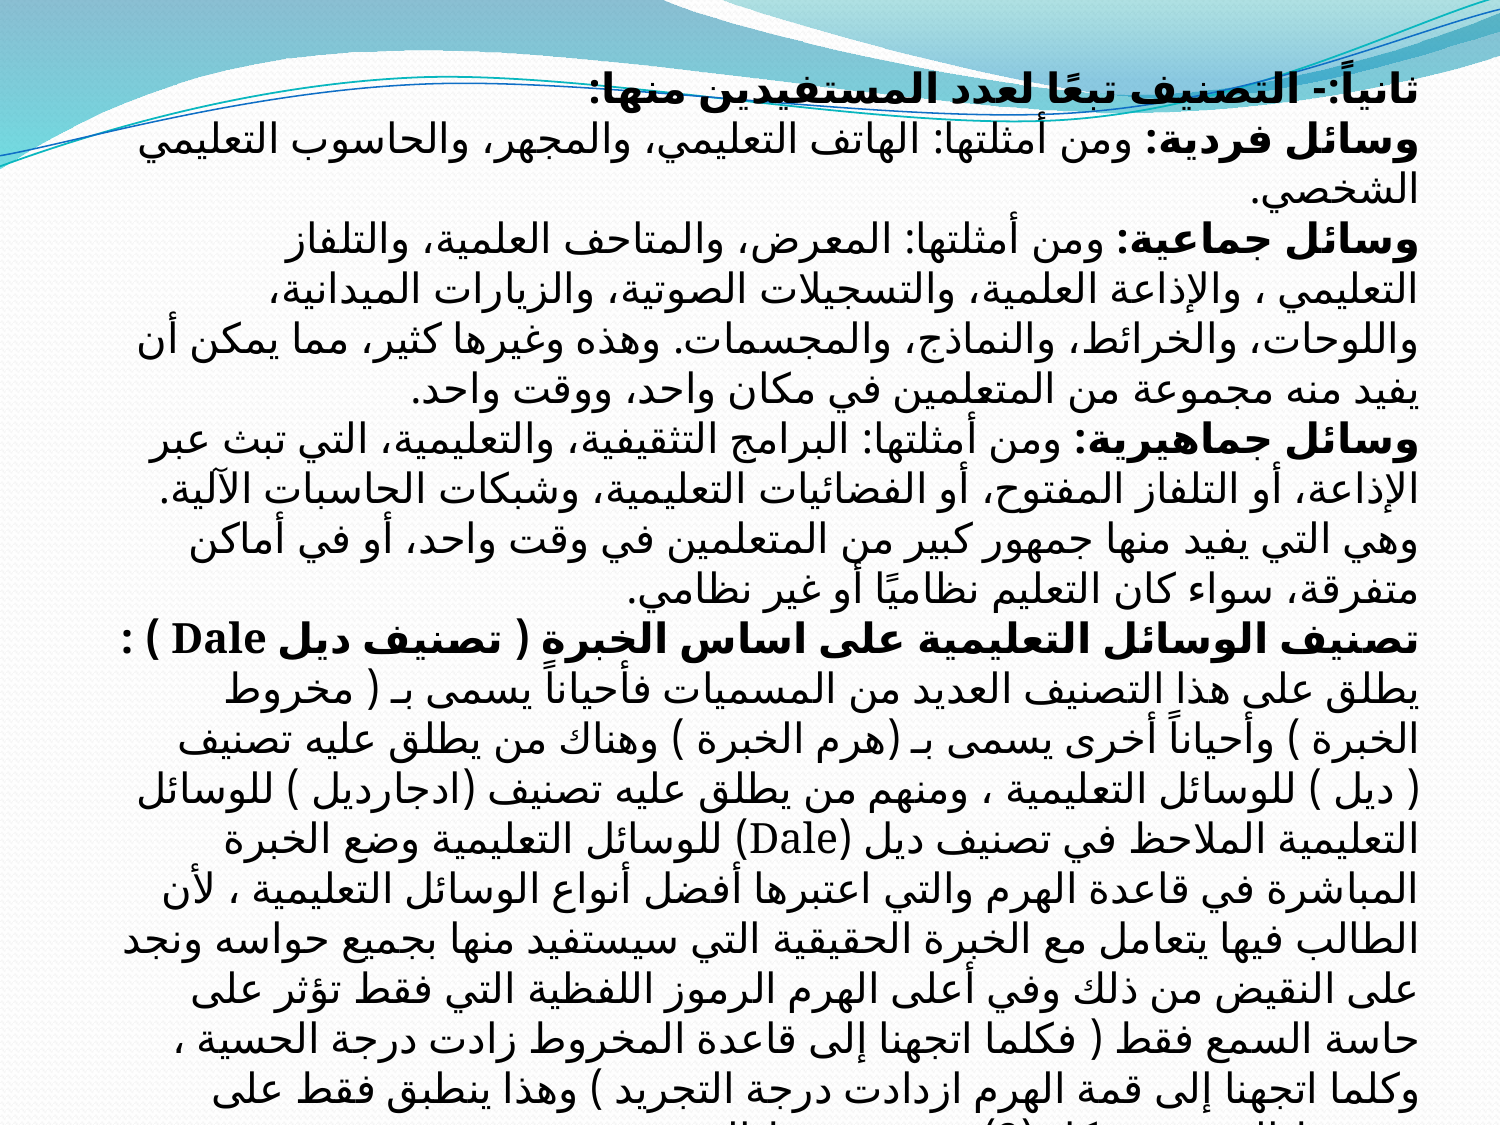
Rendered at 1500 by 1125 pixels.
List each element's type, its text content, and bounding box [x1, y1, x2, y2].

text_box ثانياً:- التصنيف تبعًا لعدد المستفيدين منها: وسائل فردية: ومن أمثلتها: الهاتف التعليمي، والمجهر، والحاسوب التعليمي الشخصي. وسائل جماعية: ومن أمثلتها: المعرض، والمتاحف العلمية، والتلفاز التعليمي ، والإذاعة العلمية، والتسجيلات الصوتية، والزيارات الميدانية، واللوحات، والخرائط، والنماذج، والمجسمات. وهذه وغيرها كثير، مما يمكن أن يفيد منه مجموعة من المتعلمين في مكان واحد، ووقت واحد. وسائل جماهيرية: ومن أمثلتها: البرامج التثقيفية، والتعليمية، التي تبث عبر الإذاعة، أو التلفاز المفتوح، أو الفضائيات التعليمية، وشبكات الحاسبات الآلية. وهي التي يفيد منها جمهور كبير من المتعلمين في وقت واحد، أو في أماكن متفرقة، سواء كان التعليم نظاميًا أو غير نظامي. تصنيف الوسائل التعليمية على اساس الخبرة ( تصنيف ديل Dale ) : يطلق على هذا التصنيف العديد من المسميات فأحياناً يسمى بـ ( مخروط الخبرة ) وأحياناً أخرى يسمى بـ (هرم الخبرة ) وهناك من يطلق عليه تصنيف ( ديل ) للوسائل التعليمية ، ومنهم من يطلق عليه تصنيف (ادجارديل ) للوسائل التعليمية الملاحظ في تصنيف ديل (Dale) للوسائل التعليمية وضع الخبرة المباشرة في قاعدة الهرم والتي اعتبرها أفضل أنواع الوسائل التعليمية ، لأن الطالب فيها يتعامل مع الخبرة الحقيقية التي سيستفيد منها بجميع حواسه ونجد على النقيض من ذلك وفي أعلى الهرم الرموز اللفظية التي فقط تؤثر على حاسة السمع فقط ( فكلما اتجهنا إلى قاعدة المخروط زادت درجة الحسية ، وكلما اتجهنا إلى قمة الهرم ازدادت درجة التجريد ) وهذا ينطبق فقط على مخروط الخبرة ، شكل (2) يبين مخروط الخبرة . [100, 54, 1436, 1125]
